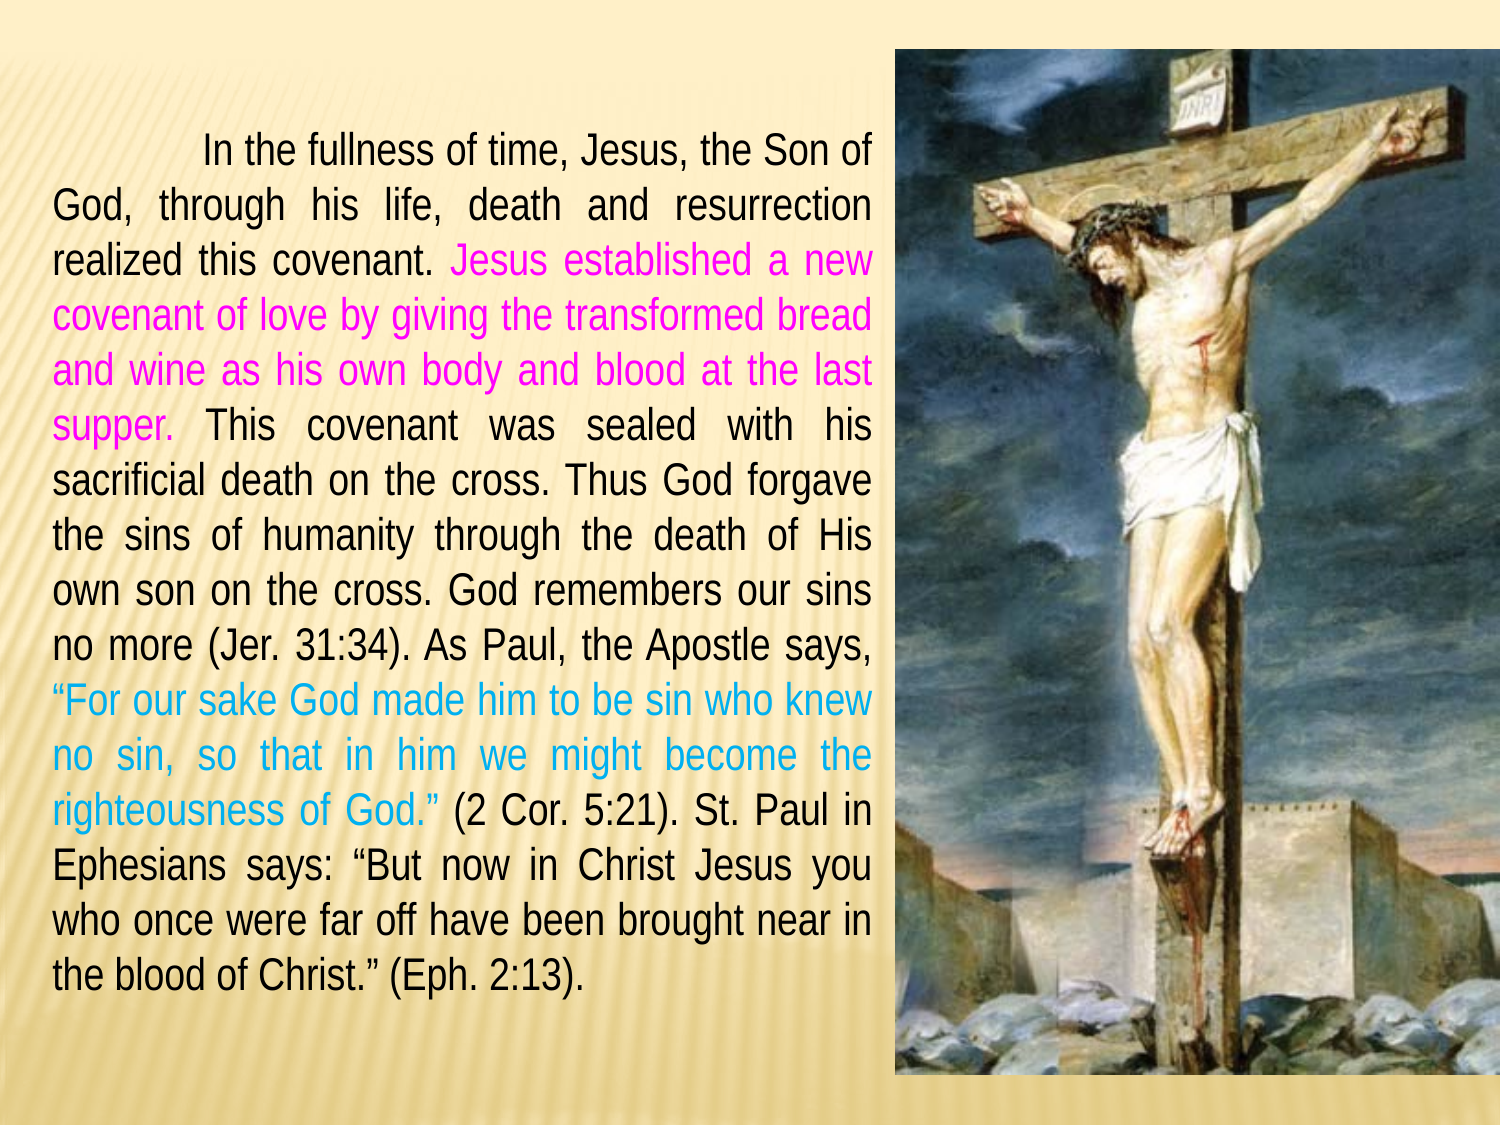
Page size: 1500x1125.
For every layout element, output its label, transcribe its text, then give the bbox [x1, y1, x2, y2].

picture [895, 49, 1500, 1076]
text_box In the fullness of time, Jesus, the Son of God, through his life, death and resurrection realized this covenant. Jesus established a new covenant of love by giving the transformed bread and wine as his own body and blood at the last supper. This covenant was sealed with his sacrificial death on the cross. Thus God forgave the sins of humanity through the death of His own son on the cross. God remembers our sins no more (Jer. 31:34). As Paul, the Apostle says, “For our sake God made him to be sin who knew no sin, so that in him we might become the righteousness of God.” (2 Cor. 5:21). St. Paul in Ephesians says: “But now in Christ Jesus you who once were far off have been brought near in the blood of Christ.” (Eph. 2:13). [37, 112, 885, 1007]
